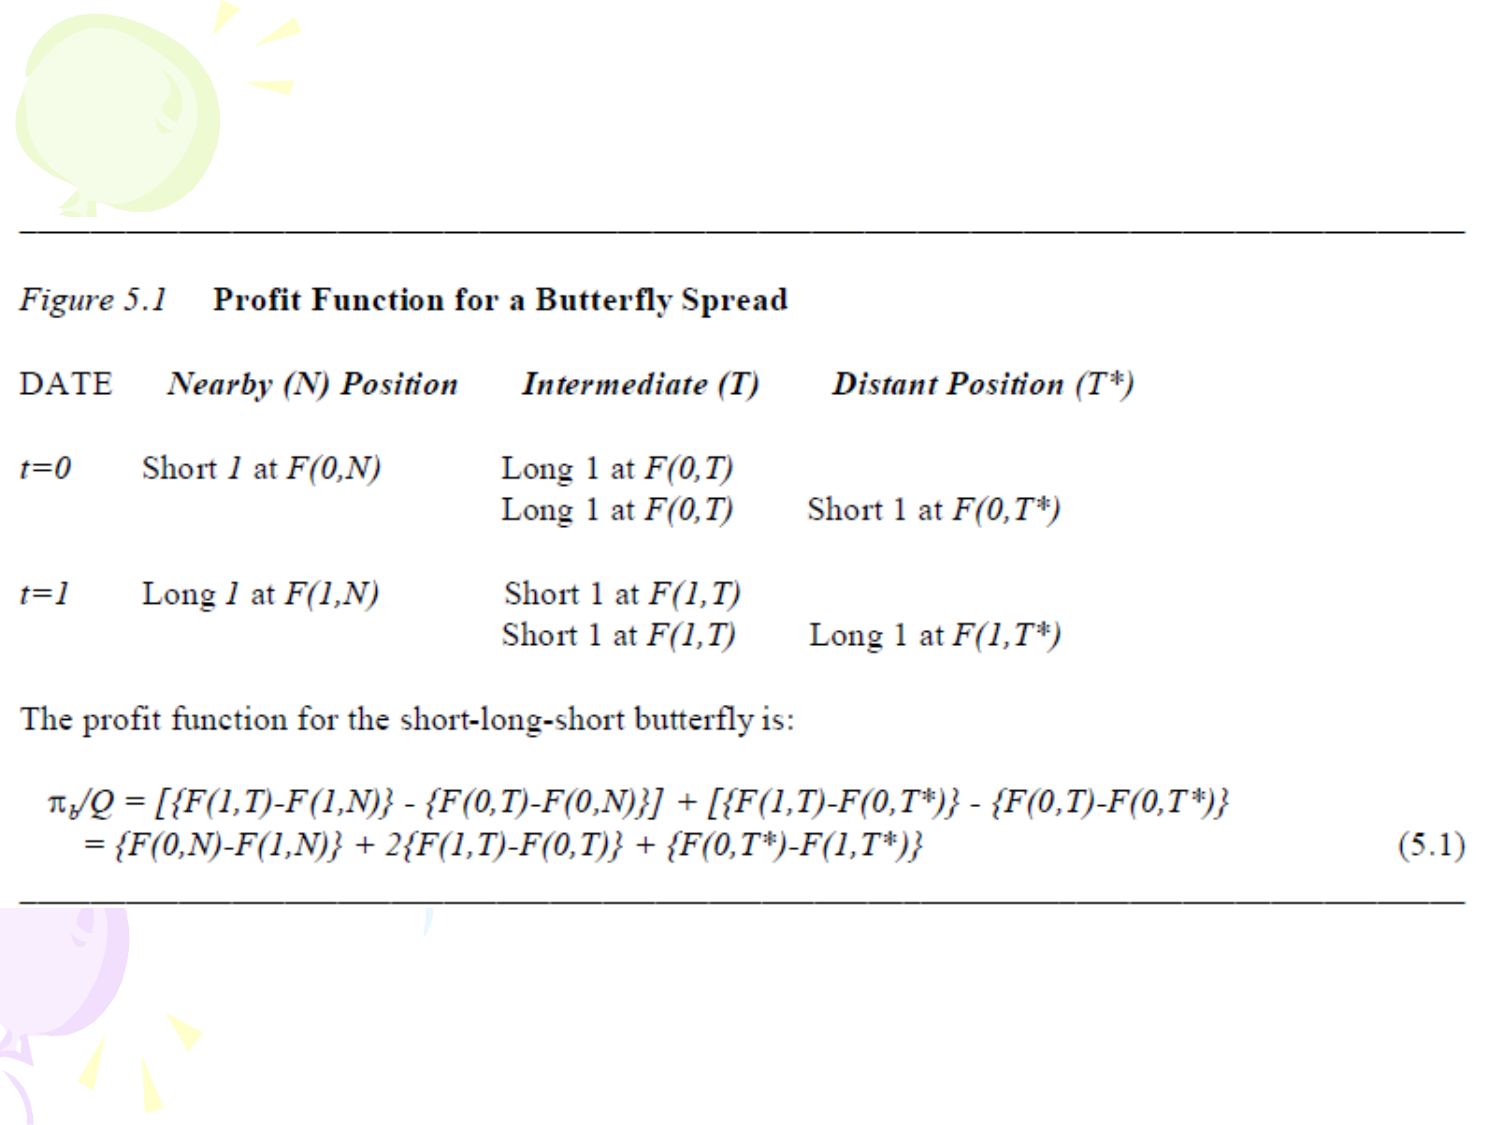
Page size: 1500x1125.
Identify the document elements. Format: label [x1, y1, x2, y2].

picture [0, 217, 1500, 908]
